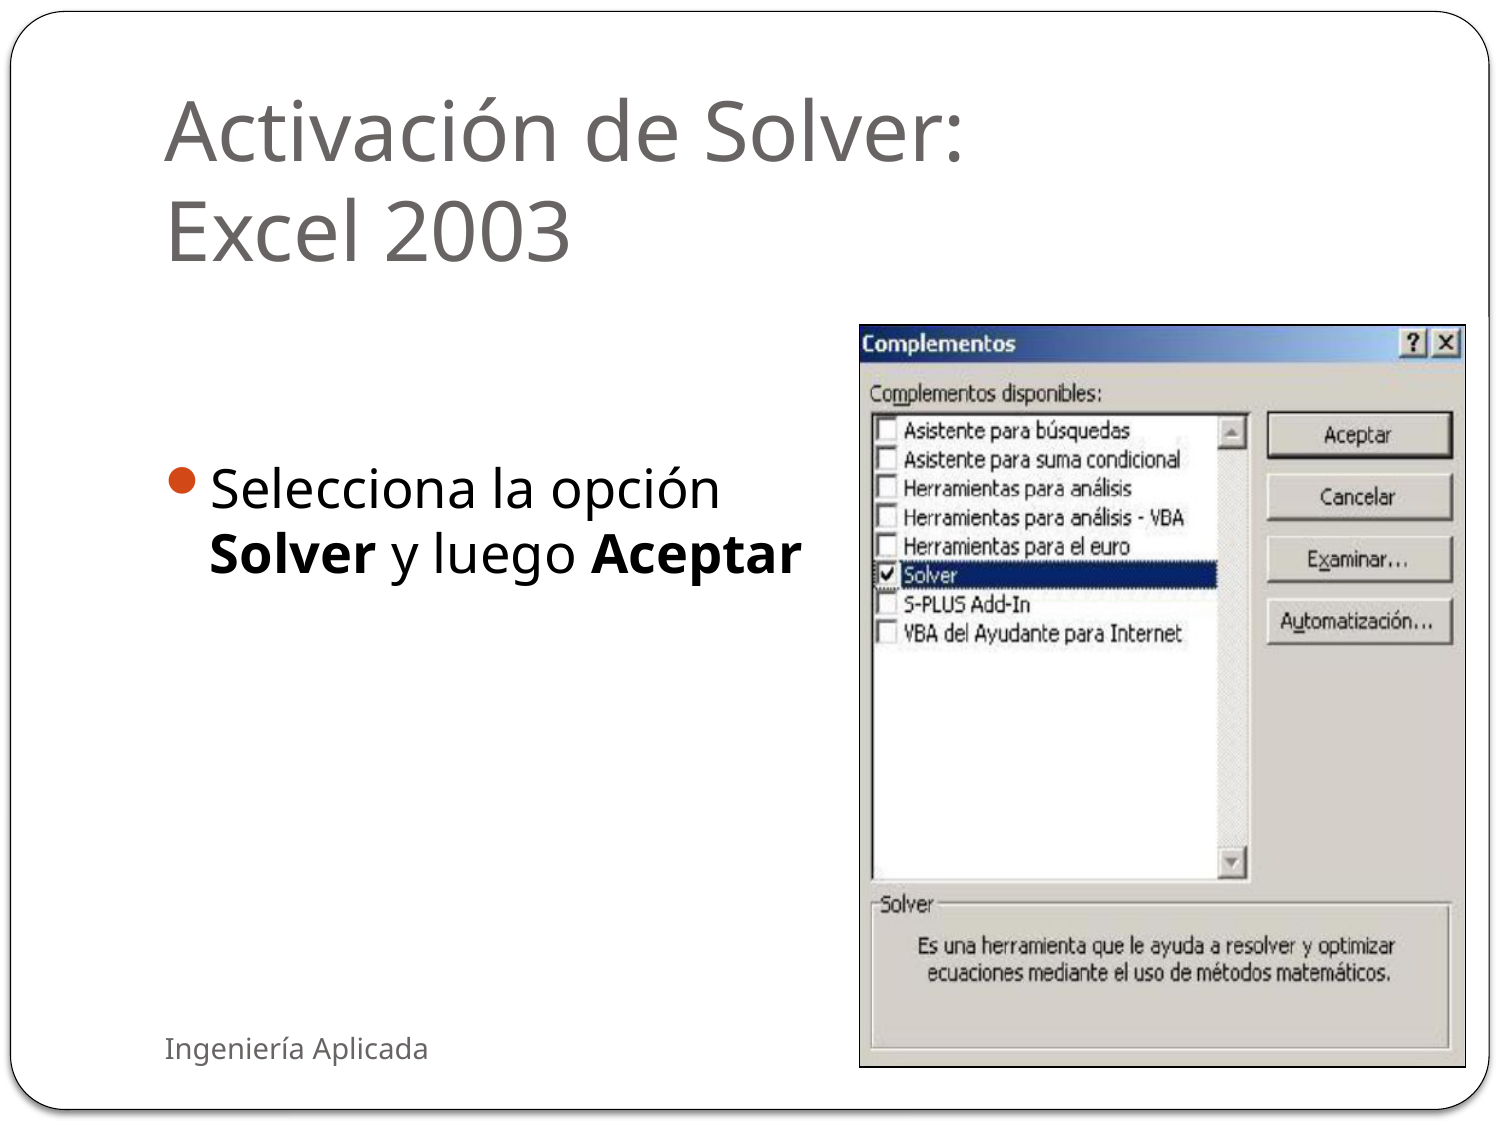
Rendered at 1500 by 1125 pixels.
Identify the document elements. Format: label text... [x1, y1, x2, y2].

footer Ingeniería Aplicada [150, 1012, 800, 1088]
list Selecciona la opción Solver y luego Aceptar [150, 293, 844, 1020]
picture [859, 325, 1466, 1067]
title Activación de Solver: Excel 2003 [150, 45, 1207, 293]
